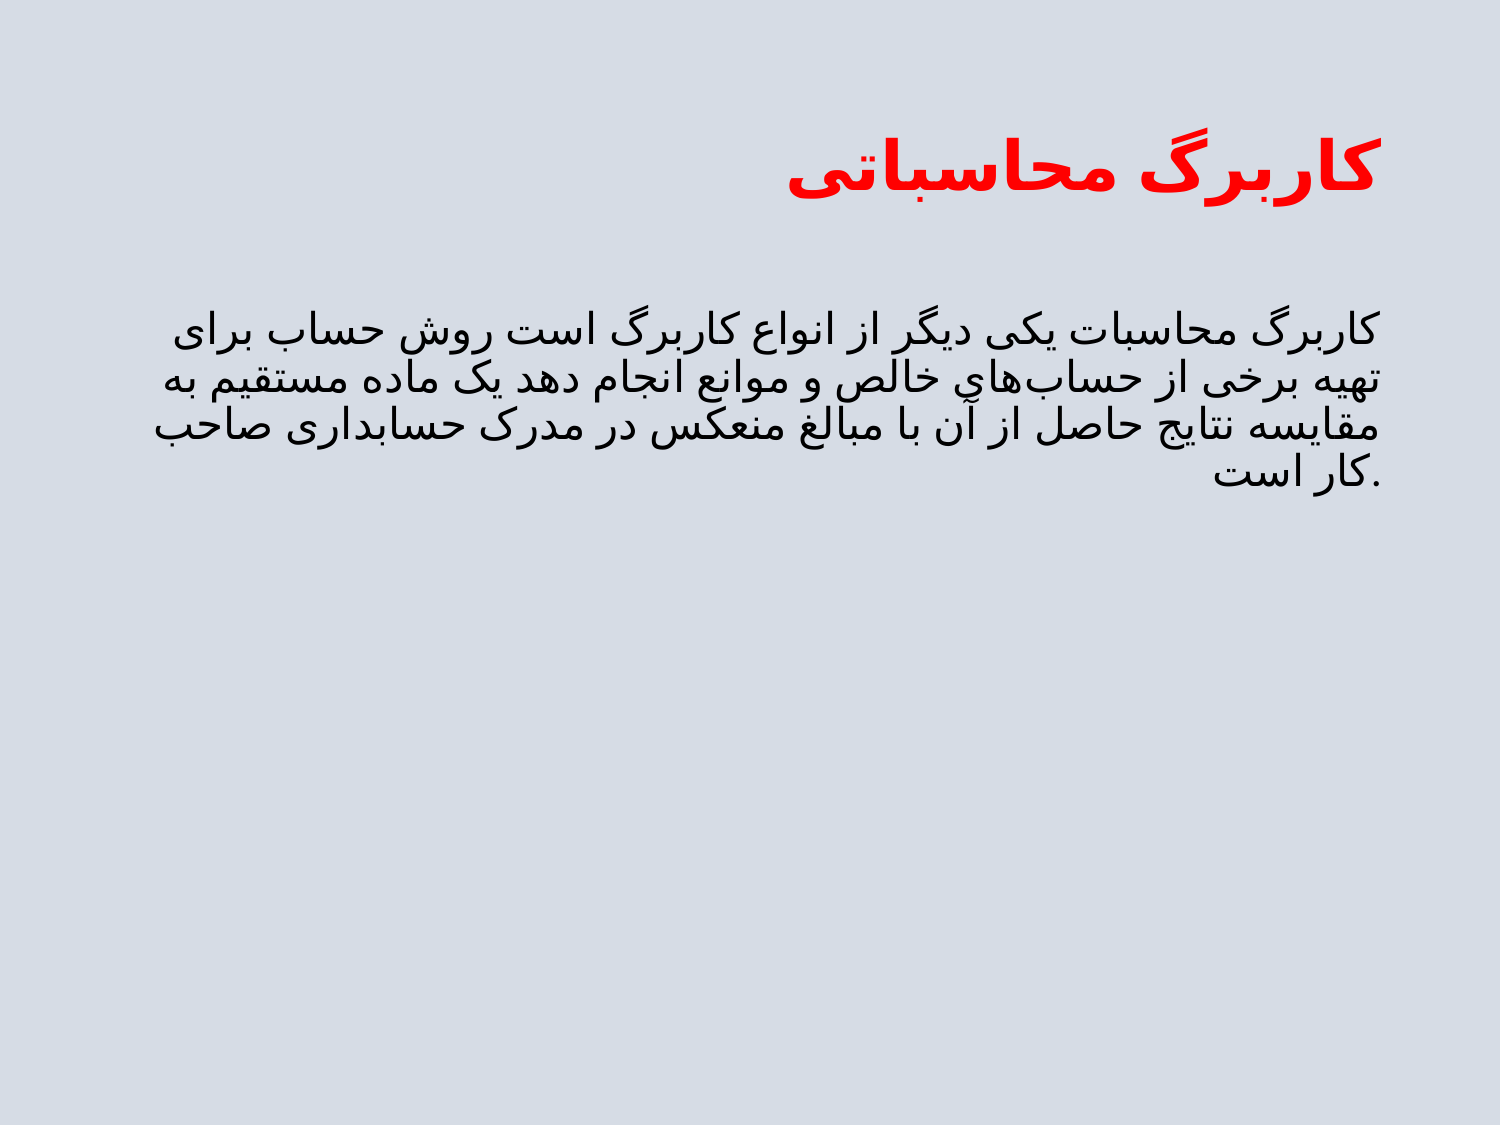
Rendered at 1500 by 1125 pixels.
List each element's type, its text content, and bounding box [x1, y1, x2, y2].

list کاربرگ محاسبات یکی دیگر از انواع کاربرگ است روش حساب برای تهیه برخی از حساب‌های خالص و موانع انجام دهد یک ماده مستقیم به مقایسه نتایج حاصل از آن با مبالغ منعکس در مدرک حسابداری صاحب کار است. [103, 299, 1397, 1014]
title کاربرگ محاسباتی [103, 59, 1397, 278]
